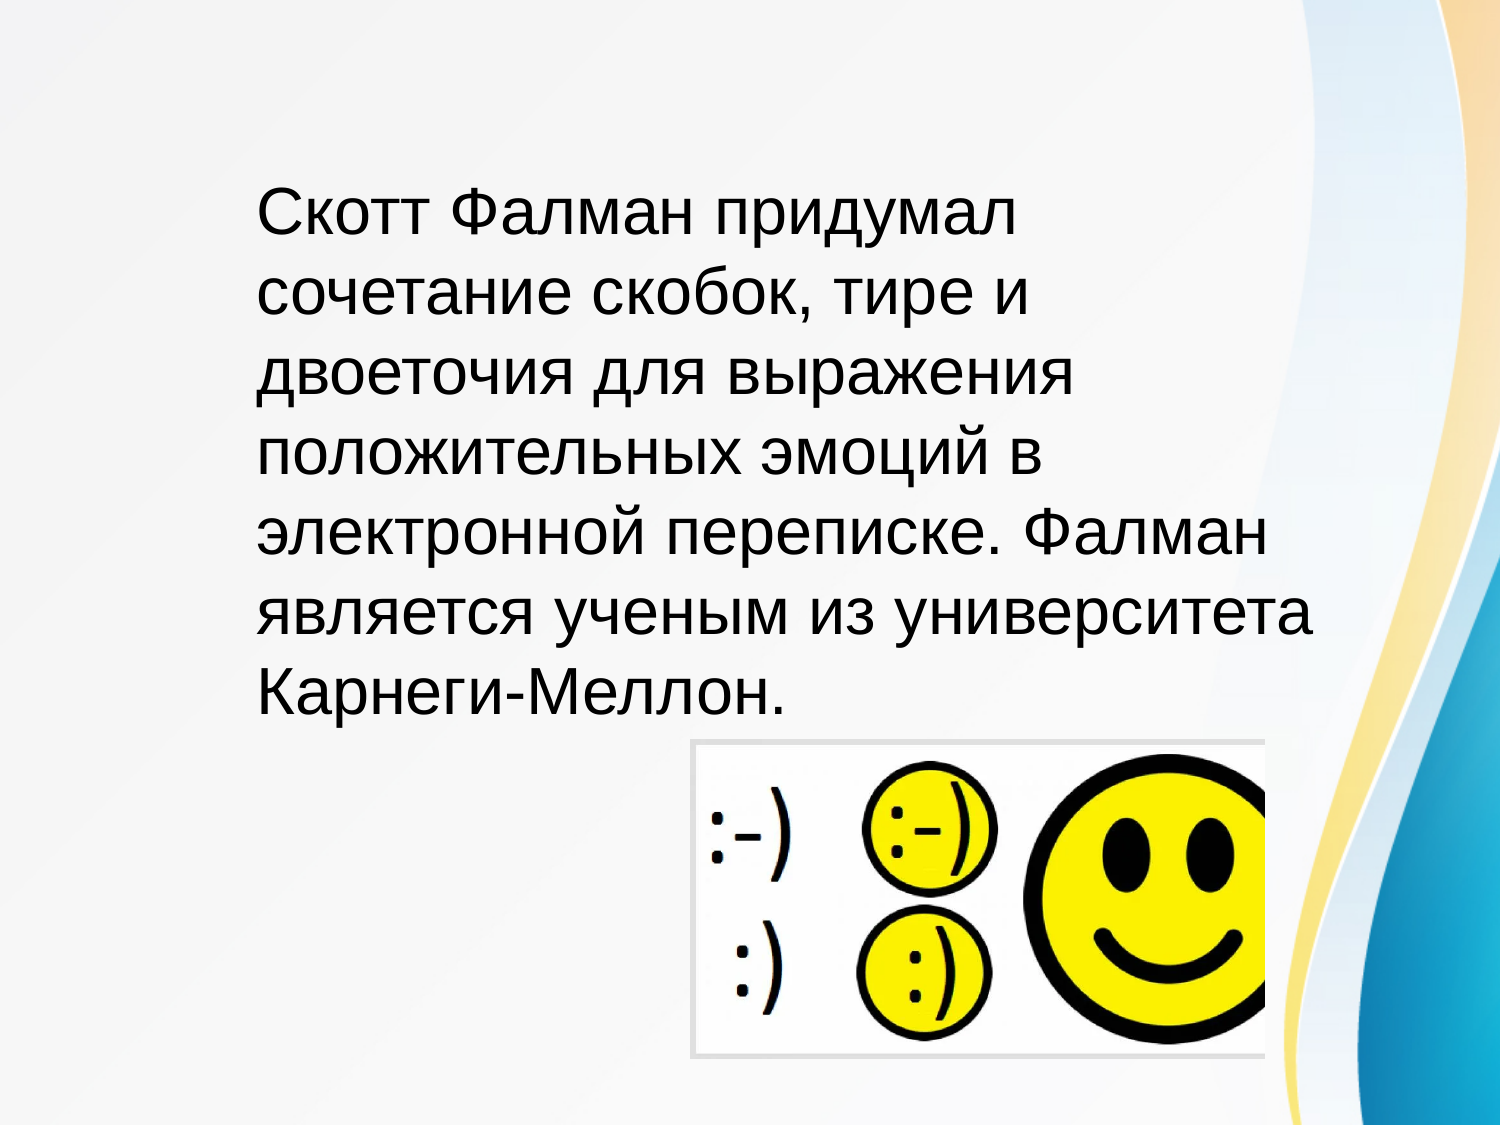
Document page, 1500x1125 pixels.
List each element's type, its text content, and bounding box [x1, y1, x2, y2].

list Скотт Фалман придумал сочетание скобок, тире и двоеточия для выражения положительных эмоций в электронной переписке. Фалман является ученым из университета Карнеги-Меллон. [229, 160, 1343, 737]
picture [0, 0, 1500, 1125]
